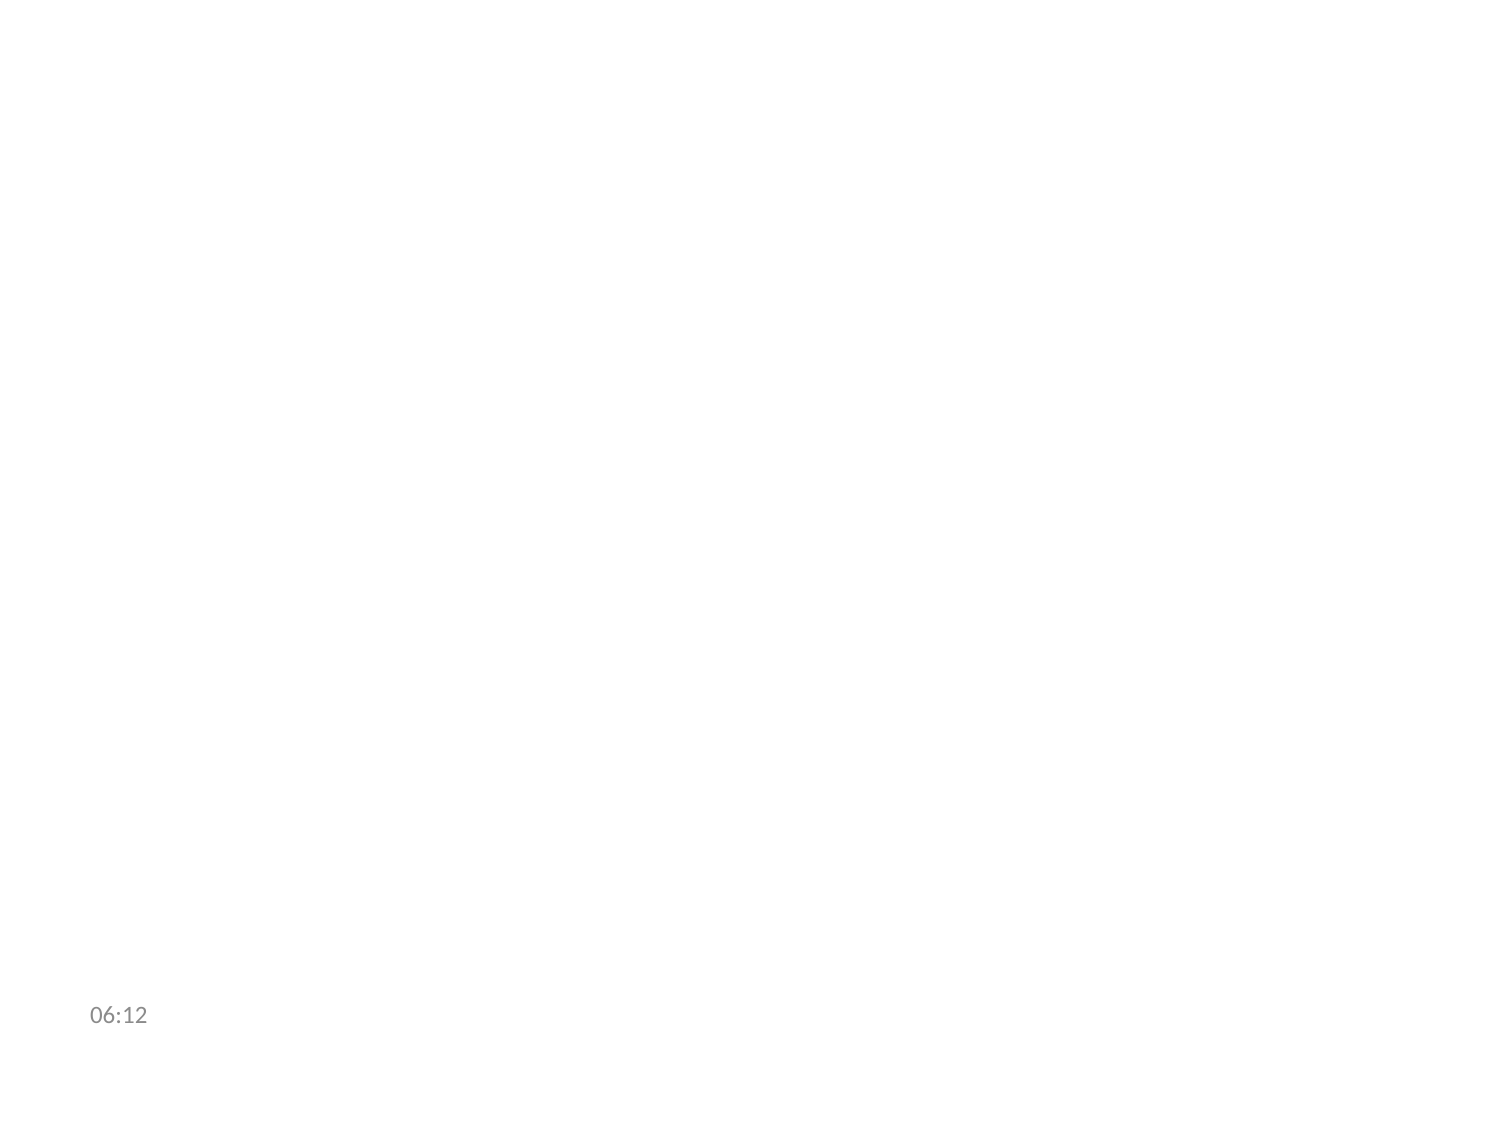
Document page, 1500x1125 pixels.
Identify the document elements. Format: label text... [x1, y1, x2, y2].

text_box 15:35 [75, 983, 425, 1044]
